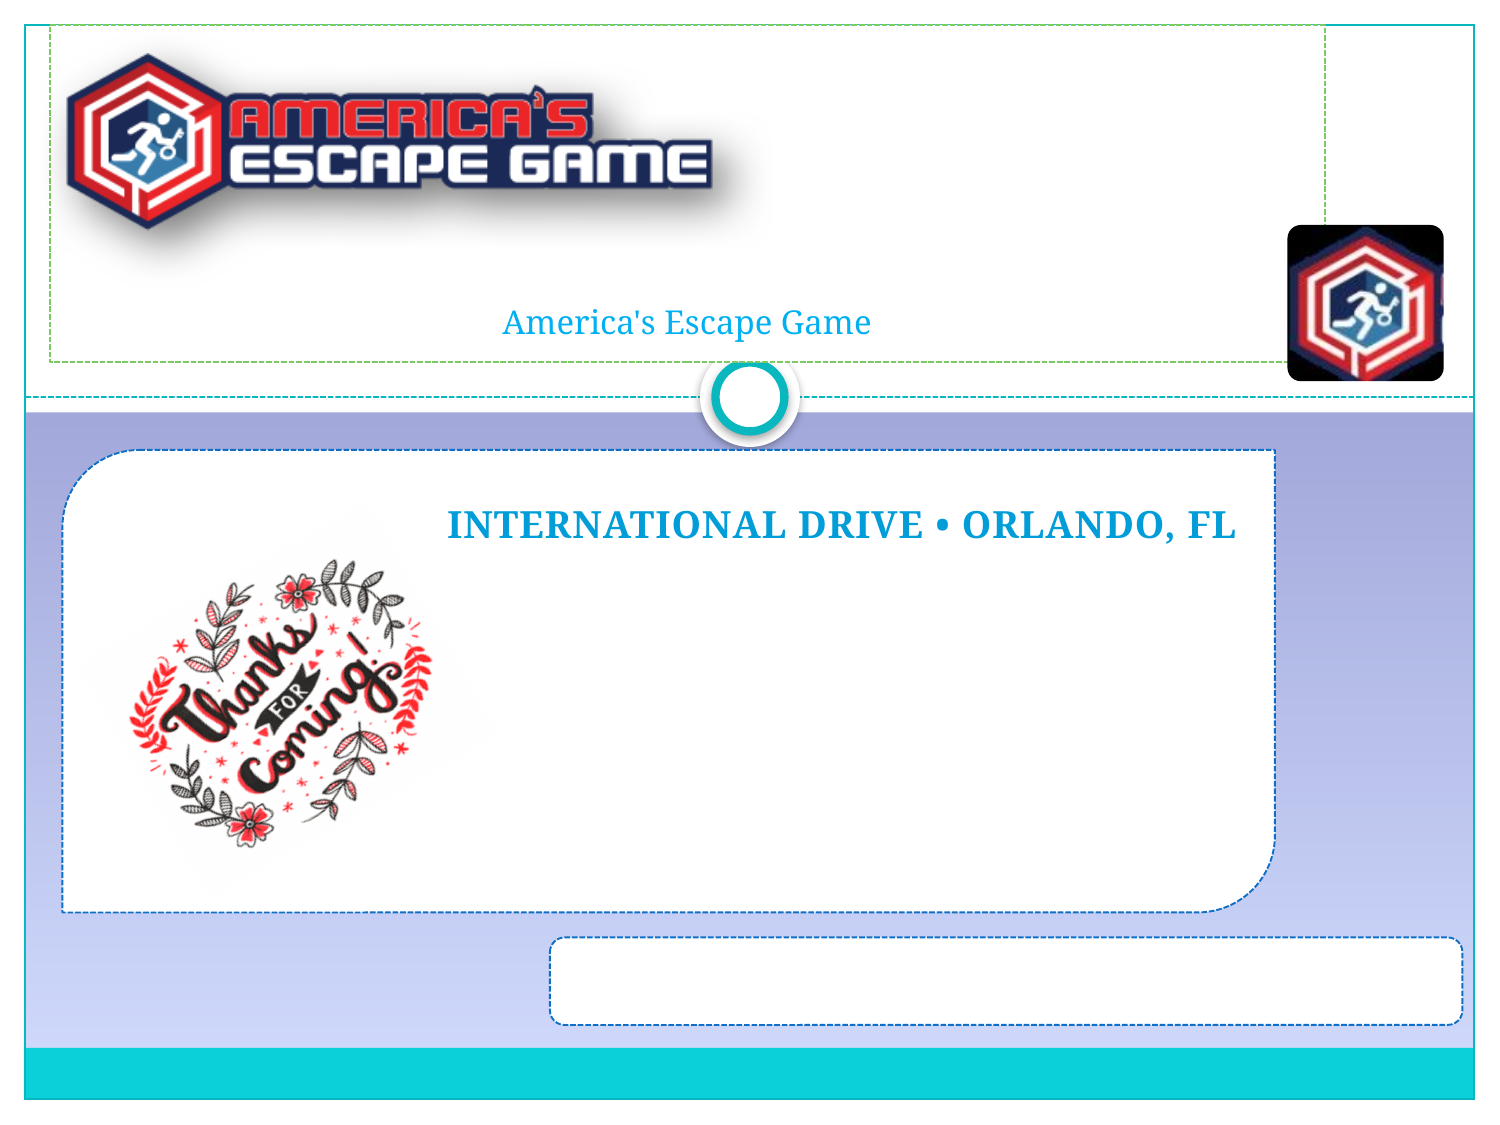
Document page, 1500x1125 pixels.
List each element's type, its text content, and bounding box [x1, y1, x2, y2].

title America's Escape Game [49, 24, 1326, 363]
text_box Website: - http://americasescapegame.com [548, 936, 1464, 1026]
picture [77, 501, 499, 899]
picture [1287, 224, 1444, 382]
picture [62, 49, 716, 232]
text_box INTERNATIONAL DRIVE • ORLANDO, FL [61, 448, 1276, 914]
